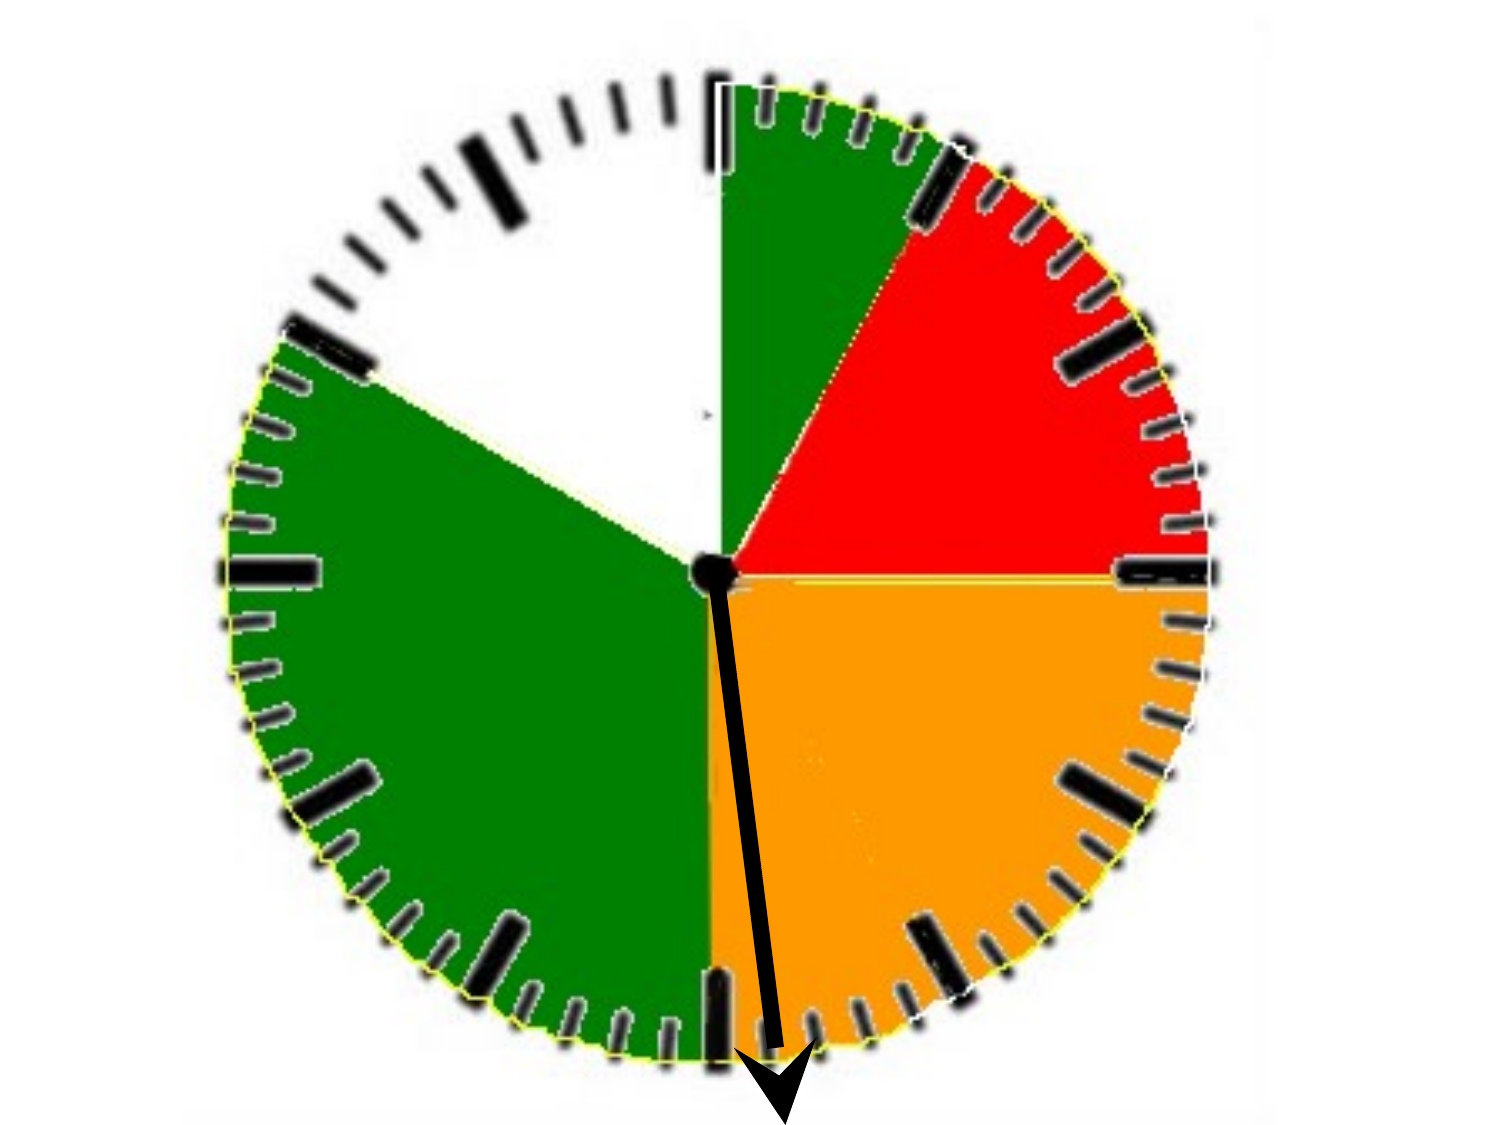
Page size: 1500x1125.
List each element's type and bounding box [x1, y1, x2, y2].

text_box [468, 807, 1032, 880]
picture [182, 5, 1306, 1125]
